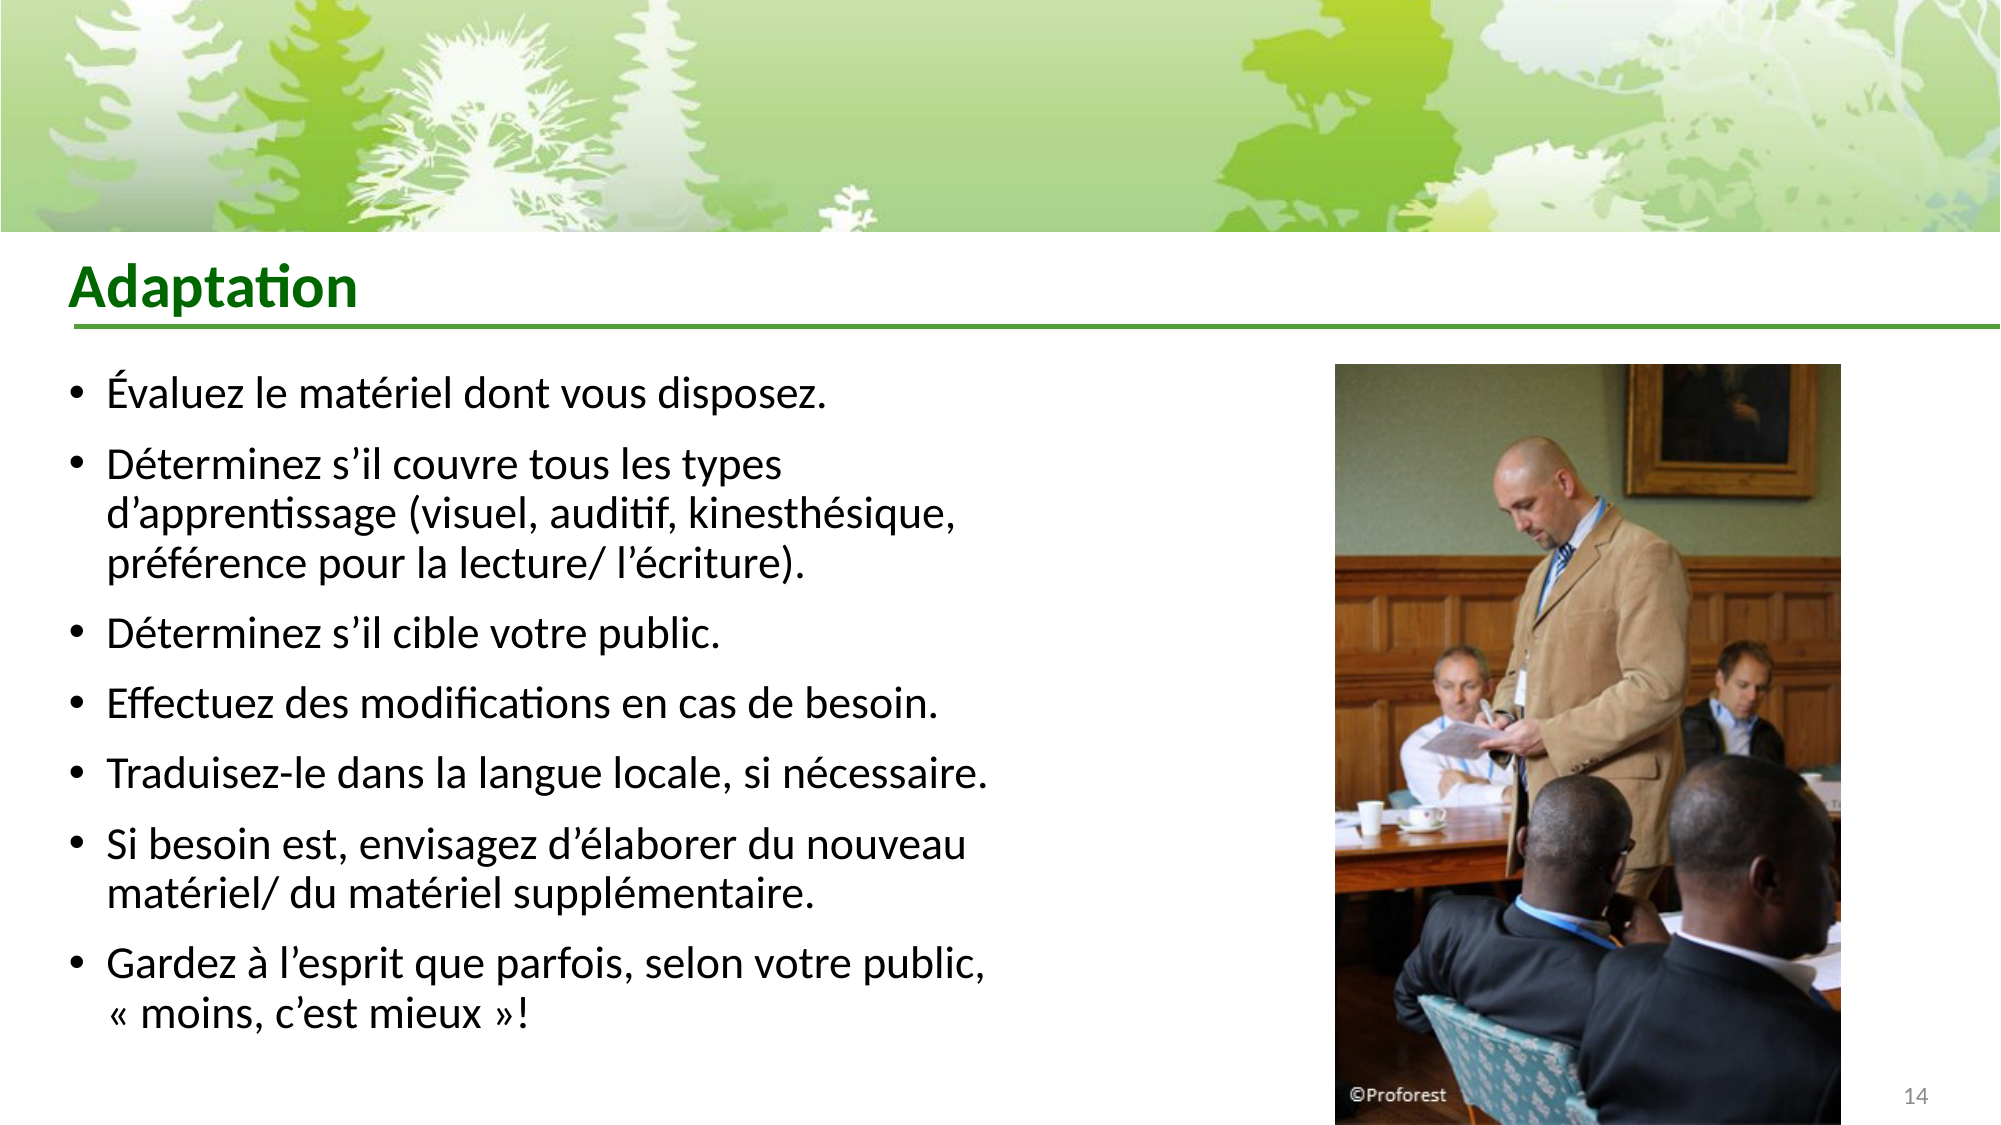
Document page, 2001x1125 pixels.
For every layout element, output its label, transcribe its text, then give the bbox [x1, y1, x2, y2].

list Évaluez le matériel dont vous disposez. Déterminez s’il couvre tous les types d’apprentissage (visuel, auditif, kinesthésique, préférence pour la lecture/ l’écriture). Déterminez s’il cible votre public. Effectuez des modifications en cas de besoin. Traduisez-le dans la langue locale, si nécessaire. Si besoin est, envisagez d’élaborer du nouveau matériel/ du matériel supplémentaire. Gardez à l’esprit que parfois, selon votre public, « moins, c’est mieux »! [53, 362, 1036, 1125]
picture [0, 0, 2000, 232]
picture [1335, 364, 1841, 1125]
slide_number 14 [1841, 1065, 1944, 1125]
title Adaptation [53, 193, 1404, 381]
